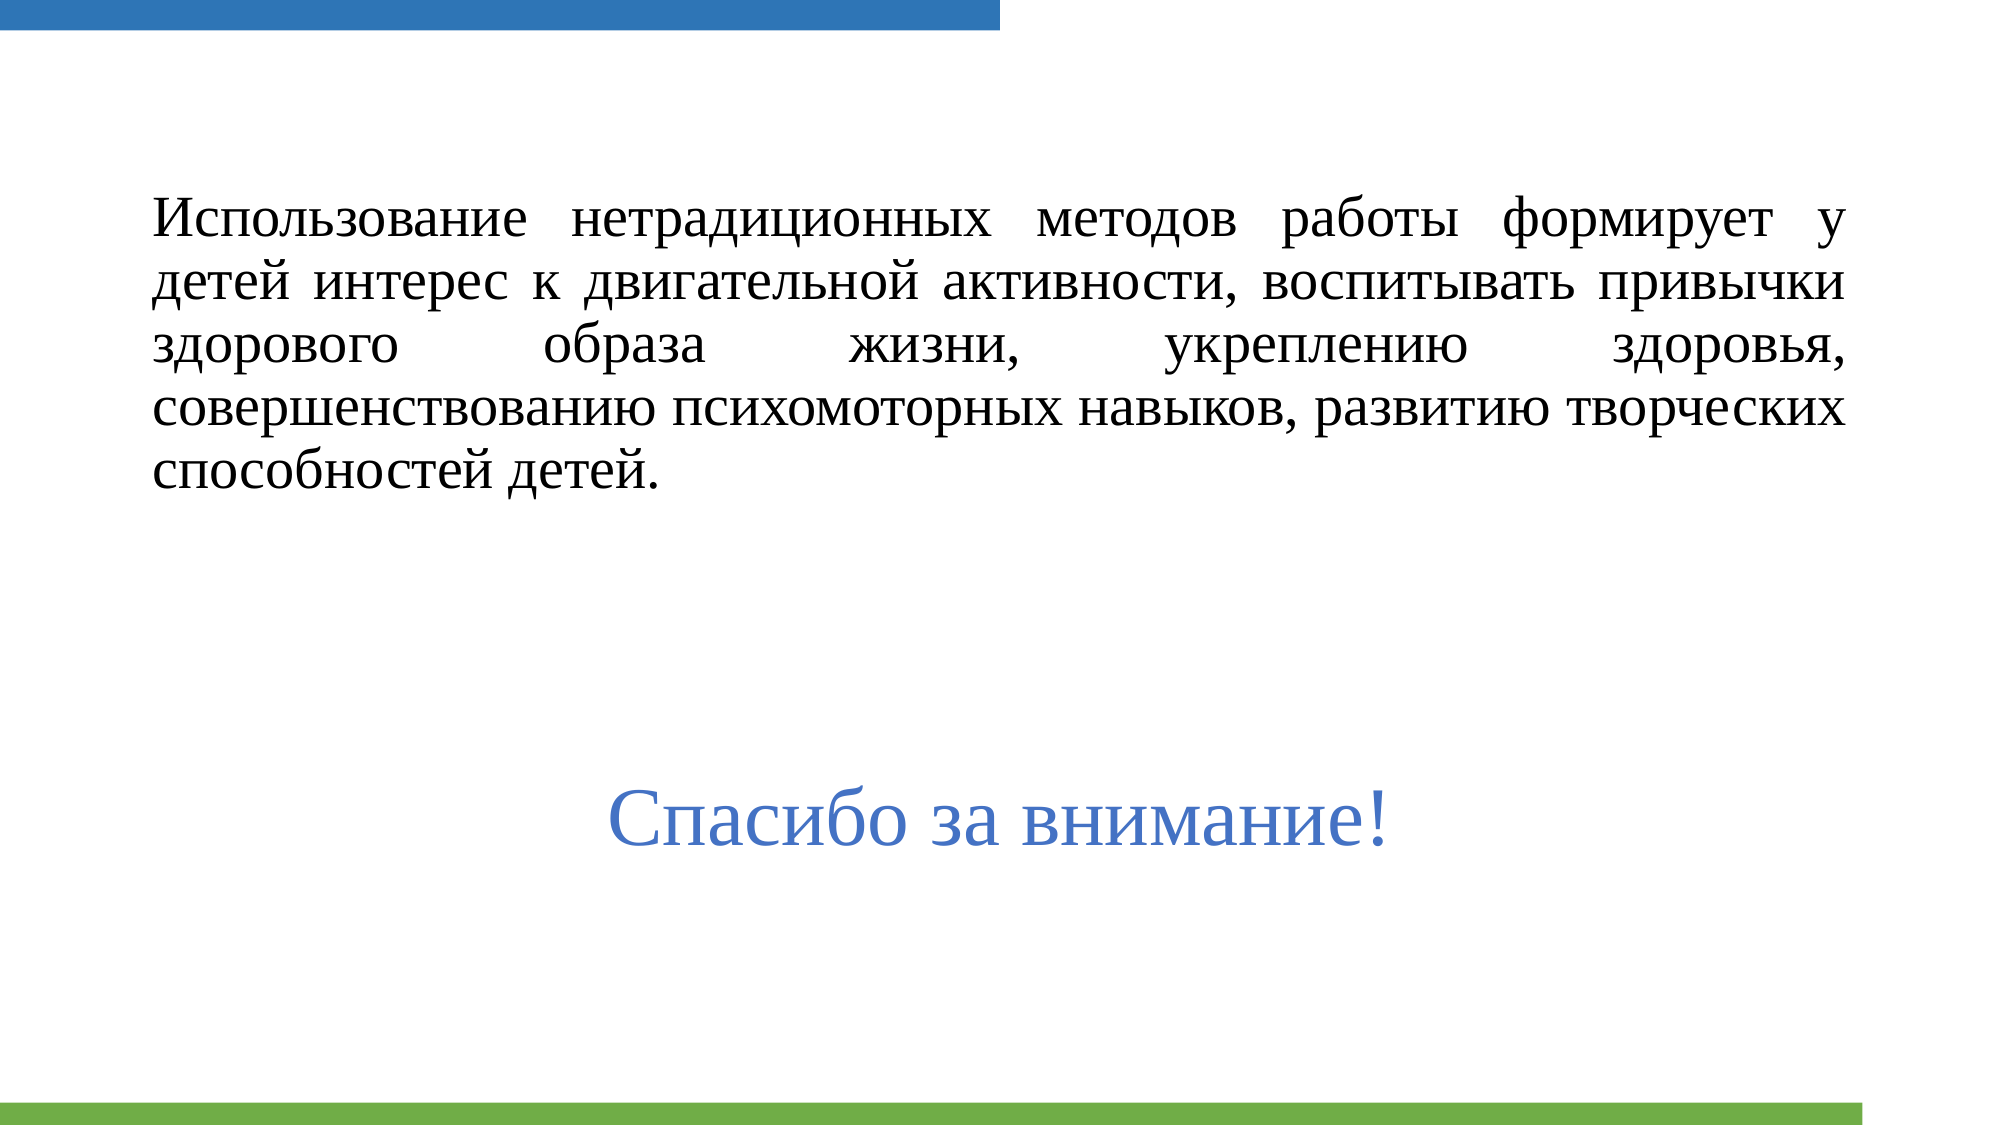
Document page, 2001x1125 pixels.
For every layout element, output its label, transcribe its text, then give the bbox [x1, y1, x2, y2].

list Использование нетрадиционных методов работы формирует у детей интерес к двигательной активности, воспитывать привычки здорового образа жизни, укреплению здоровья, совершенствованию психомоторных навыков, развитию творческих способностей детей. Спасибо за внимание! [137, 178, 1863, 1014]
